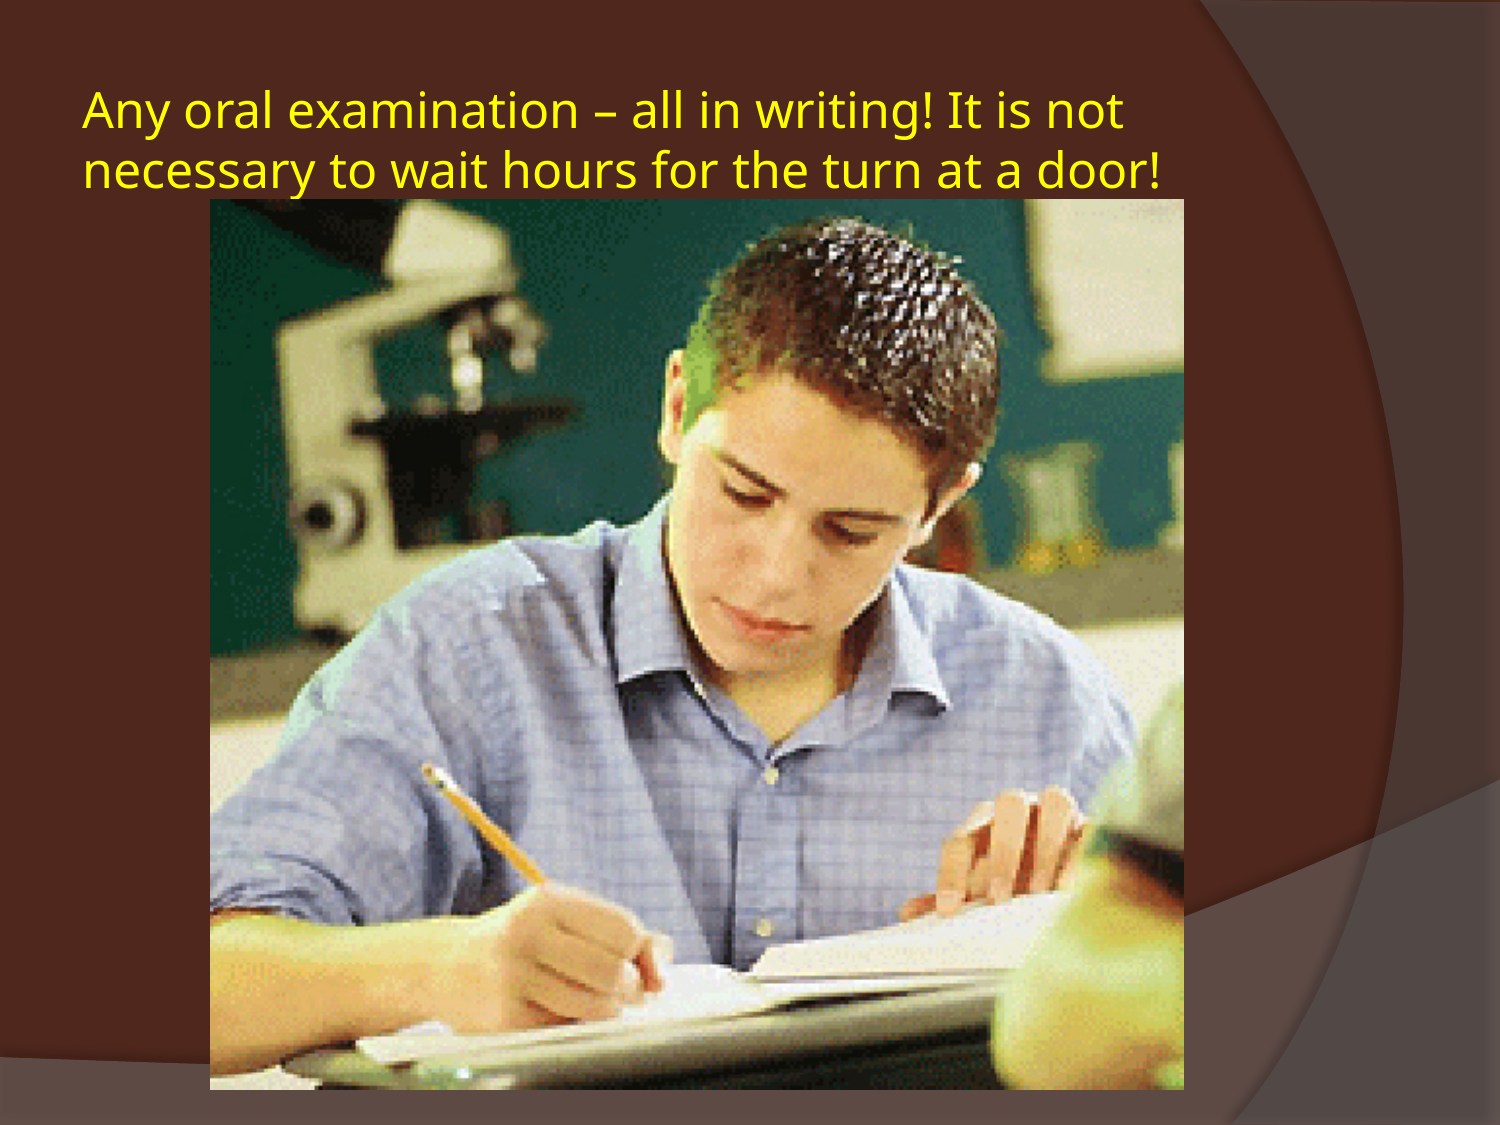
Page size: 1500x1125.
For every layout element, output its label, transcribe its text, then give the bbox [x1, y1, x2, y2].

title Any oral examination – all in writing! It is not necessary to wait hours for the turn at a door! [75, 45, 1300, 233]
picture [210, 198, 1184, 1091]
